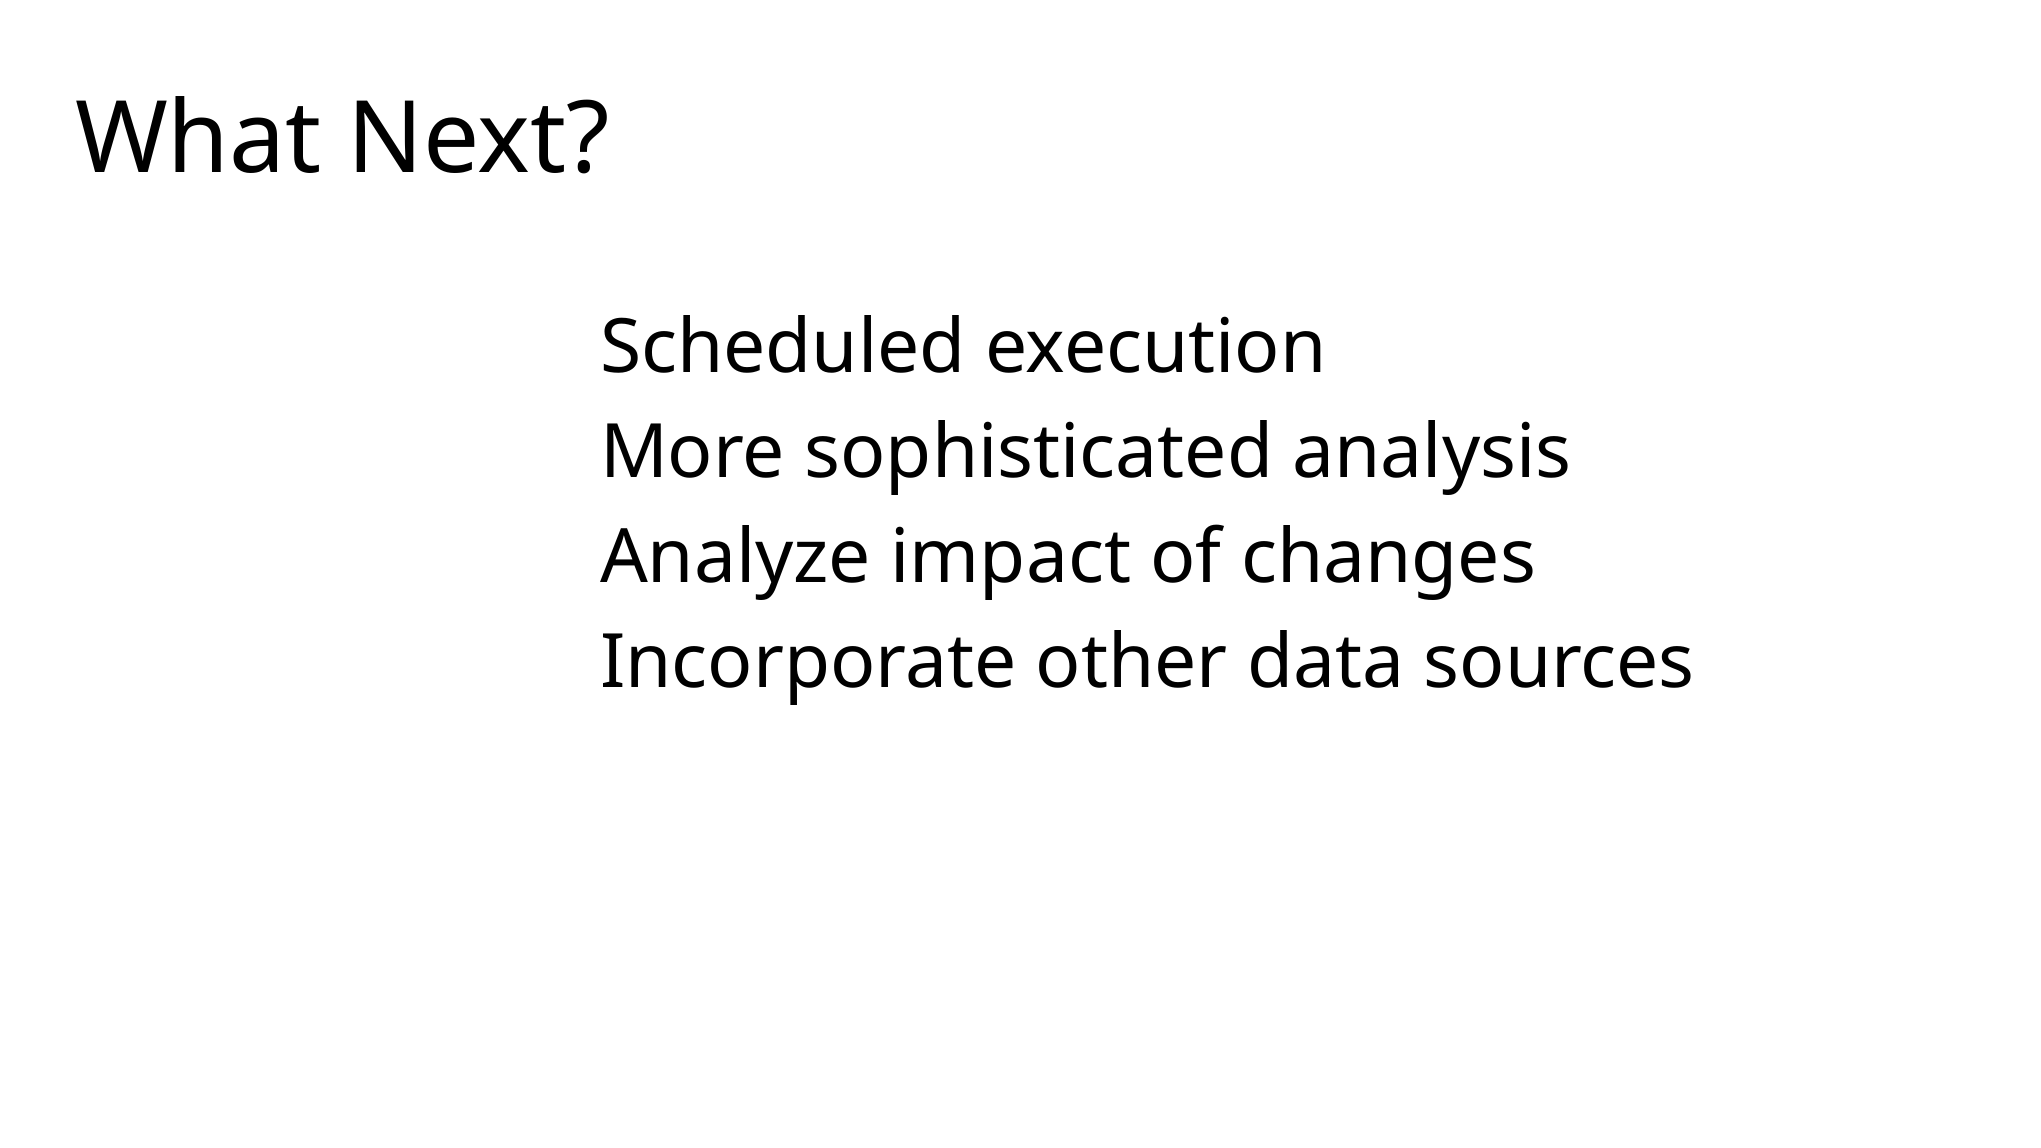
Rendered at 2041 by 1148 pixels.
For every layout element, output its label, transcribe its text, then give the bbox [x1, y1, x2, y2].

list Scheduled execution More sophisticated analysis Analyze impact of changes Incorporate other data sources [570, 273, 1996, 1099]
title What Next? [45, 48, 1996, 199]
